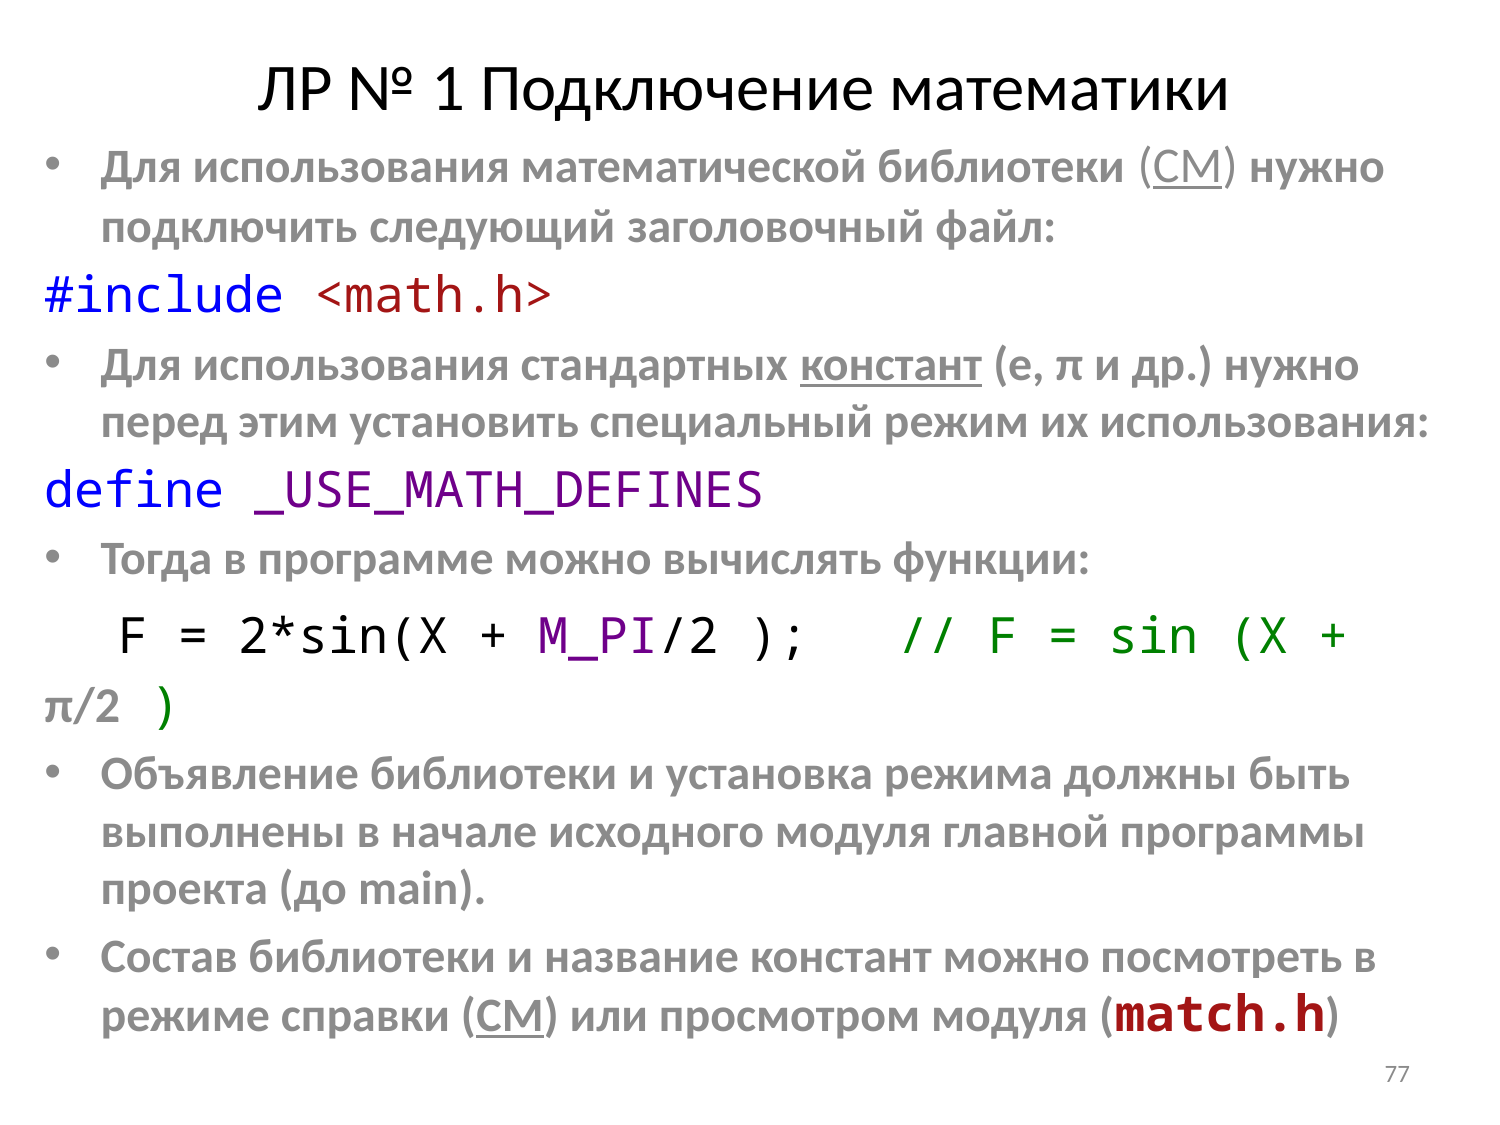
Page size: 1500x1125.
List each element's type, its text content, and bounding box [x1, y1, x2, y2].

title ЛР № 1 Подключение математики [135, 19, 1353, 125]
slide_number 77 [1074, 1042, 1425, 1103]
text_box Для использования математической библиотеки (СМ) нужно подключить следующий заголовочный файл: #include <math.h> Для использования стандартных констант (e, π и др.) нужно перед этим установить специальный режим их использования: define _USE_MATH_DEFINES Тогда в программе можно вычислять функции: F = 2*sin(X + M_PI/2 ); // F = sin (X + π/2 ) Объявление библиотеки и установка режима должны быть выполнены в начале исходного модуля главной программы проекта (до main). Состав библиотеки и название констант можно посмотреть в режиме справки (СМ) или просмотром модуля (match.h) [29, 125, 1453, 988]
